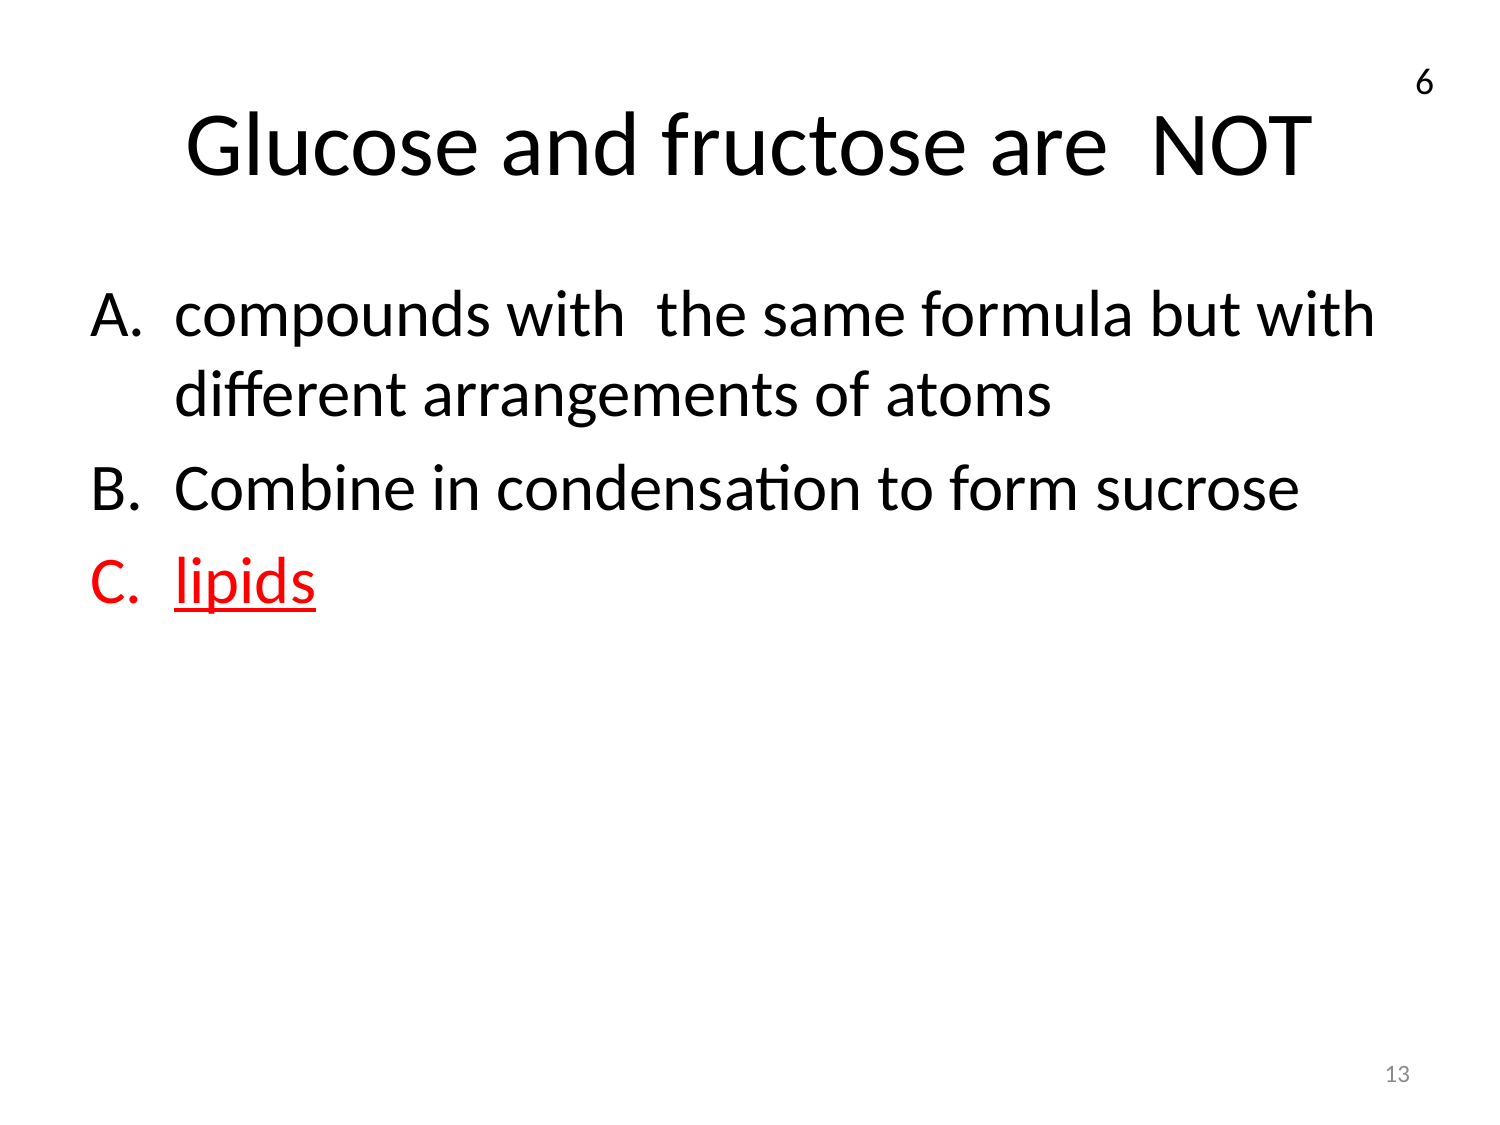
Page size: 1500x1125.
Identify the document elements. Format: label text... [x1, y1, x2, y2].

slide_number 13 [1074, 1042, 1425, 1103]
list compounds with the same formula but with different arrangements of atoms Combine in condensation to form sucrose lipids [75, 262, 1425, 1005]
text_box 6 [1400, 49, 1450, 110]
title Glucose and fructose are NOT [75, 45, 1425, 233]
